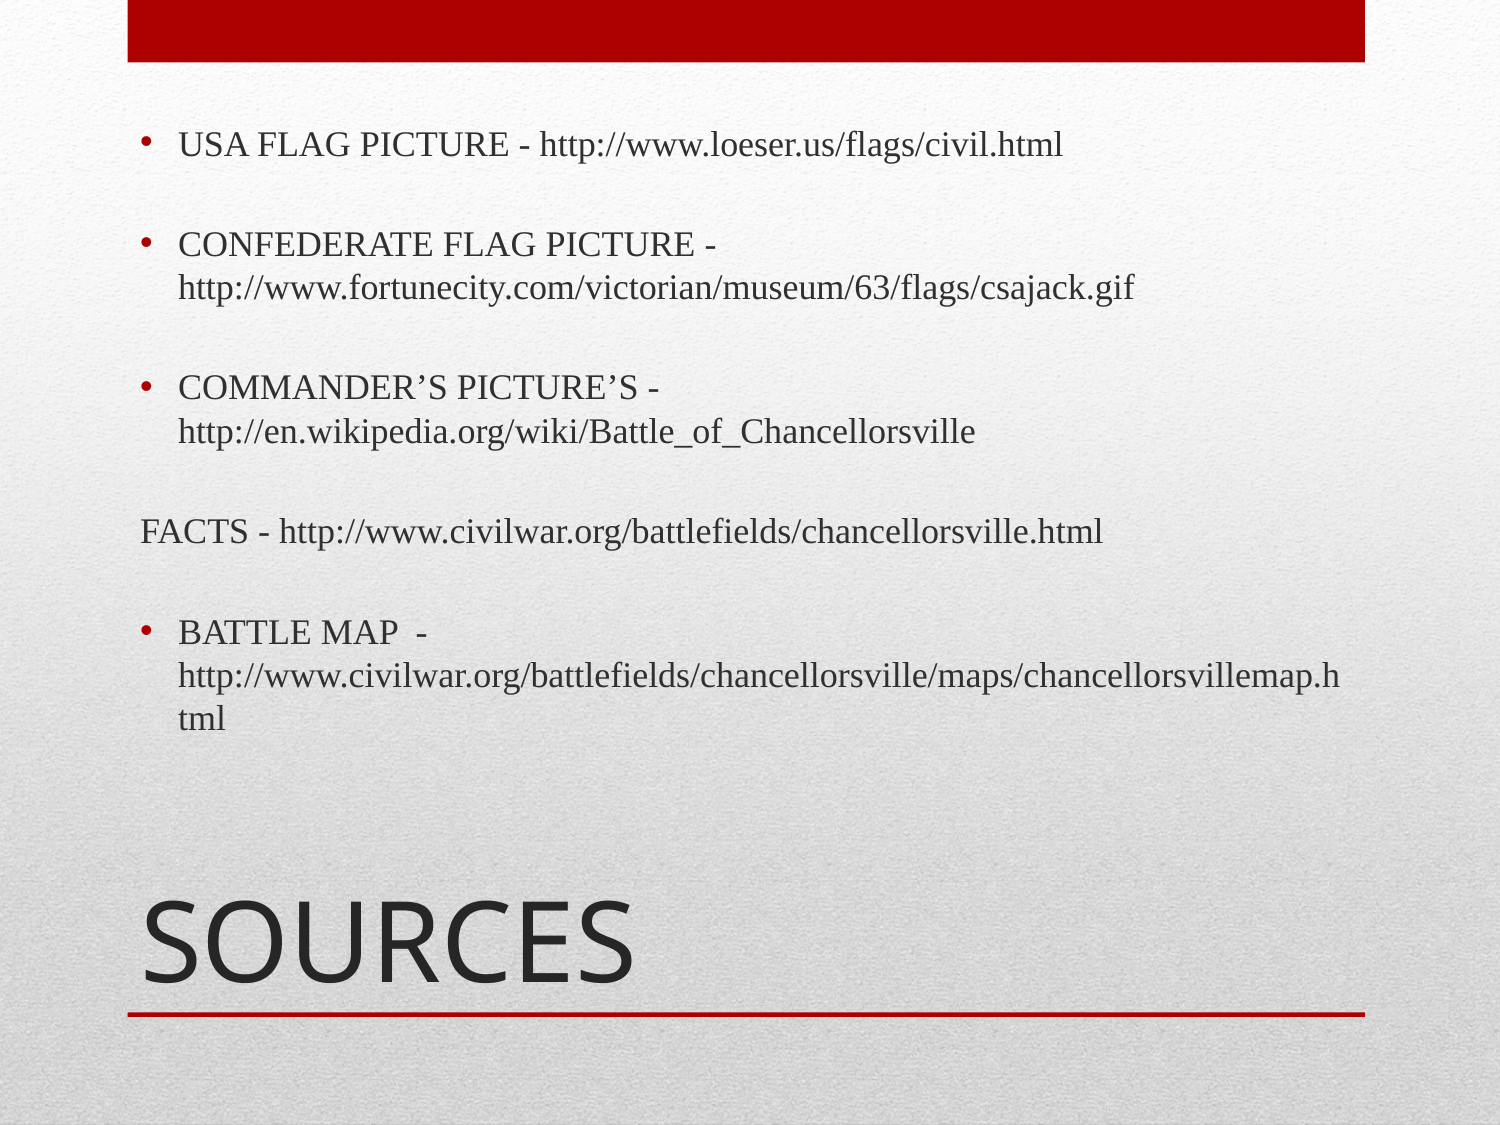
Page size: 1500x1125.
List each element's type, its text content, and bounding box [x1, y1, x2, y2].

title SOURCES [125, 750, 1238, 1013]
list USA FLAG PICTURE - http://www.loeser.us/flags/civil.html CONFEDERATE FLAG PICTURE - http://www.fortunecity.com/victorian/museum/63/flags/csajack.gif COMMANDER’S PICTURE’S - http://en.wikipedia.org/wiki/Battle_of_Chancellorsville FACTS - http://www.civilwar.org/battlefields/chancellorsville.html BATTLE MAP - http://www.civilwar.org/battlefields/chancellorsville/maps/chancellorsvillemap.html [125, 112, 1363, 750]
